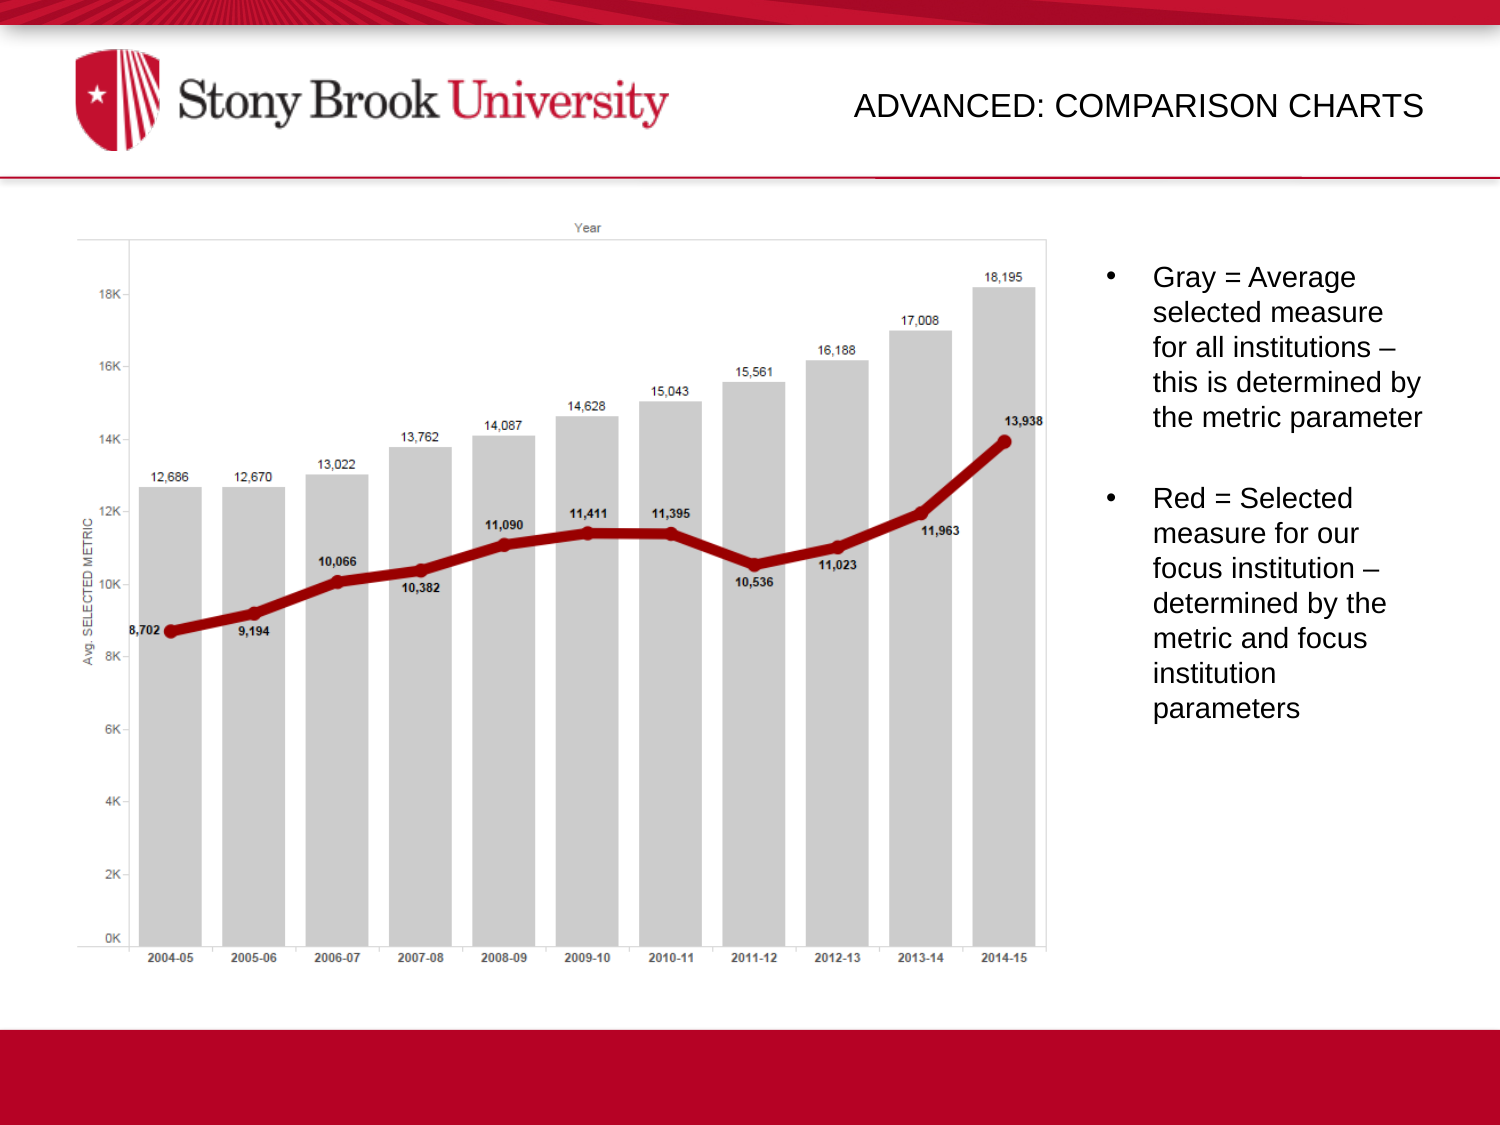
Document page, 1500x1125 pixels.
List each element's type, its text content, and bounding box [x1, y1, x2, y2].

text_box Gray = Average selected measure for all institutions – this is determined by the metric parameter Red = Selected measure for our focus institution – determined by the metric and focus institution parameters [1087, 217, 1425, 989]
picture [74, 213, 1048, 970]
list Advanced: Comparison Charts [776, 76, 1425, 139]
picture [0, 0, 1500, 25]
